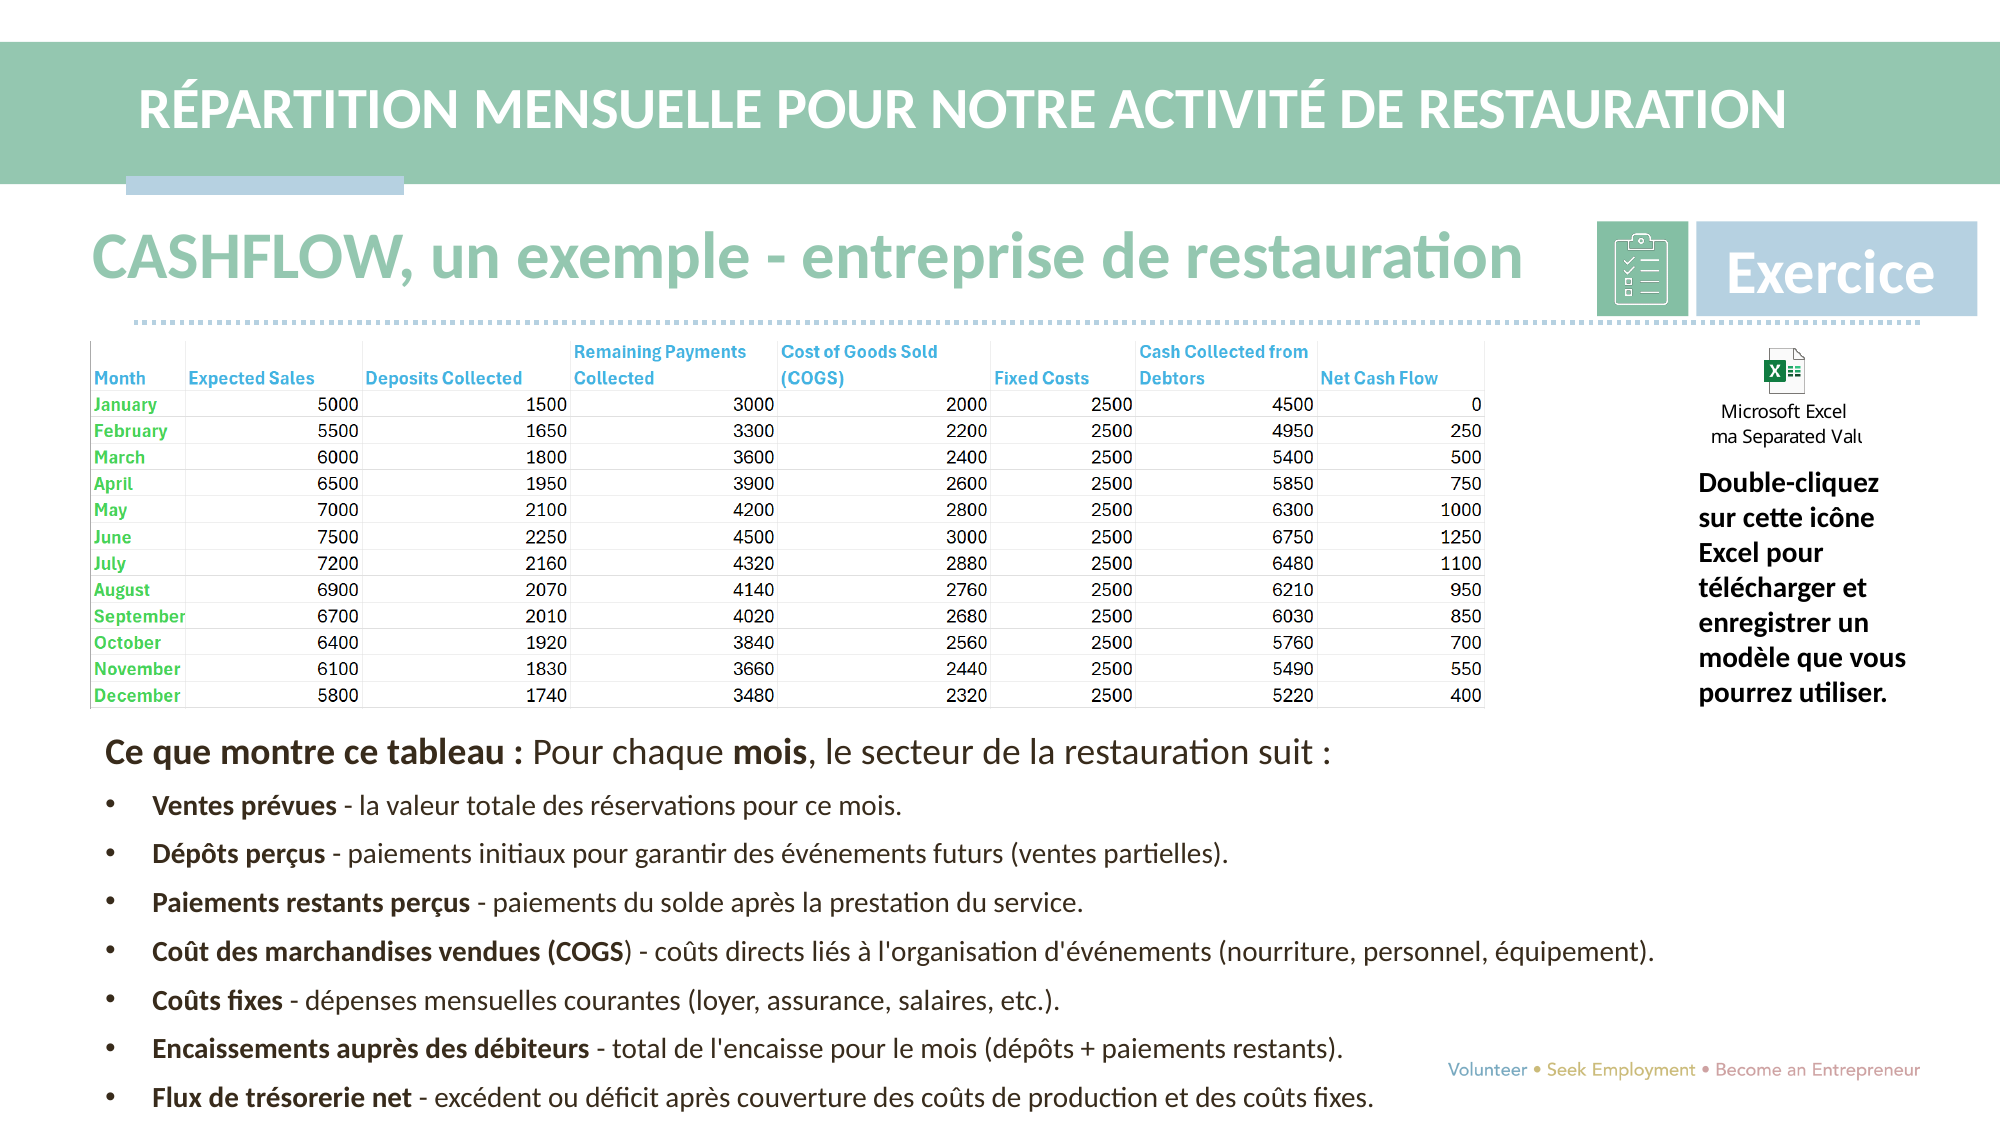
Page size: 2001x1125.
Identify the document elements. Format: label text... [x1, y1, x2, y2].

text_box Double-cliquez sur cette icône Excel pour télécharger et enregistrer un modèle que vous pourrez utiliser. [1683, 456, 1938, 716]
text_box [1711, 345, 1862, 474]
text_box Ce que montre ce tableau : Pour chaque mois, le secteur de la restauration suit : Ventes prévues - la valeur totale des réservations pour ce mois. Dépôts perçus - paiements initiaux pour garantir des événements futurs (ventes partielles). Paiements restants perçus - paiements du solde après la prestation du service. Coût des marchandises vendues (COGS) - coûts directs liés à l'organisation d'événements (nourriture, personnel, équipement). Coûts fixes - dépenses mensuelles courantes (loyer, assurance, salaires, etc.). Encaissements auprès des débiteurs - total de l'encaisse pour le mois (dépôts + paiements restants). Flux de trésorerie net - excédent ou déficit après couverture des coûts de production et des coûts fixes. [90, 715, 1946, 1010]
list RÉPARTITION MENSUELLE POUR NOTRE ACTIVITÉ DE RESTAURATION [123, 51, 1913, 170]
text_box CASHFLOW, un exemple - entreprise de restauration [77, 223, 1546, 296]
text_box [1597, 221, 2000, 317]
picture [1418, 1046, 1971, 1103]
picture [90, 341, 1485, 709]
